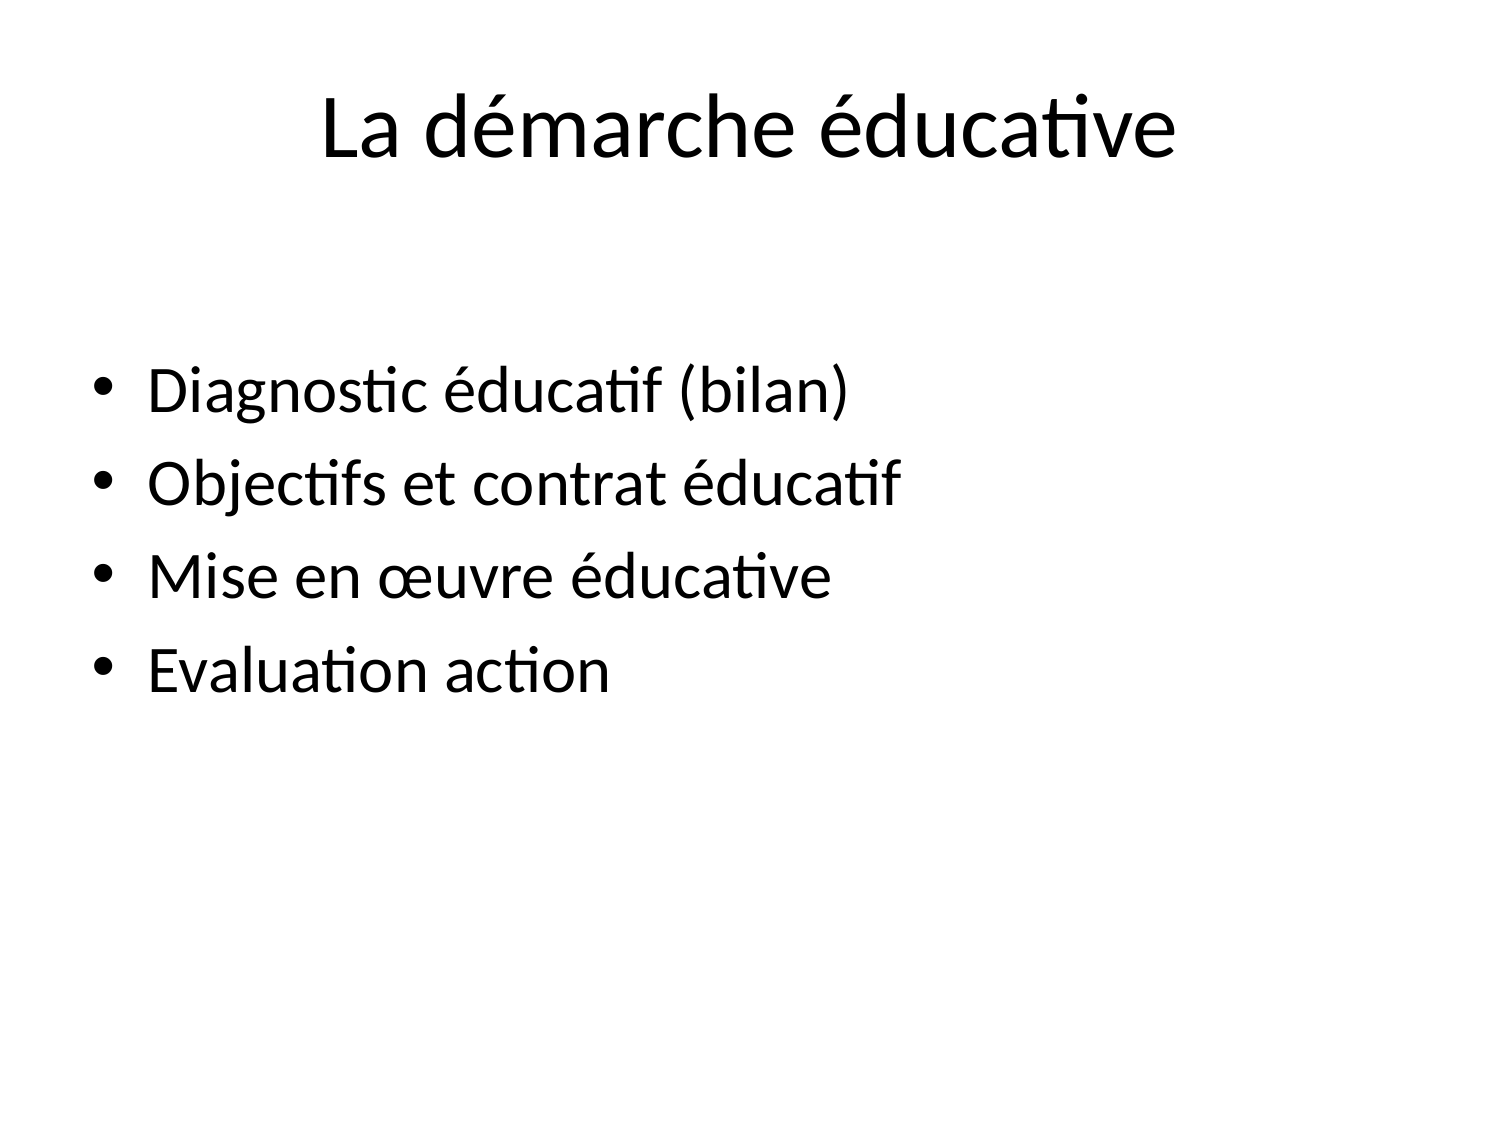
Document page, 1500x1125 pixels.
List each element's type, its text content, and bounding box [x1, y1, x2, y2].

list Diagnostic éducatif (bilan) Objectifs et contrat éducatif Mise en œuvre éducative Evaluation action [76, 338, 1427, 1081]
title La démarche éducative [75, 45, 1425, 197]
